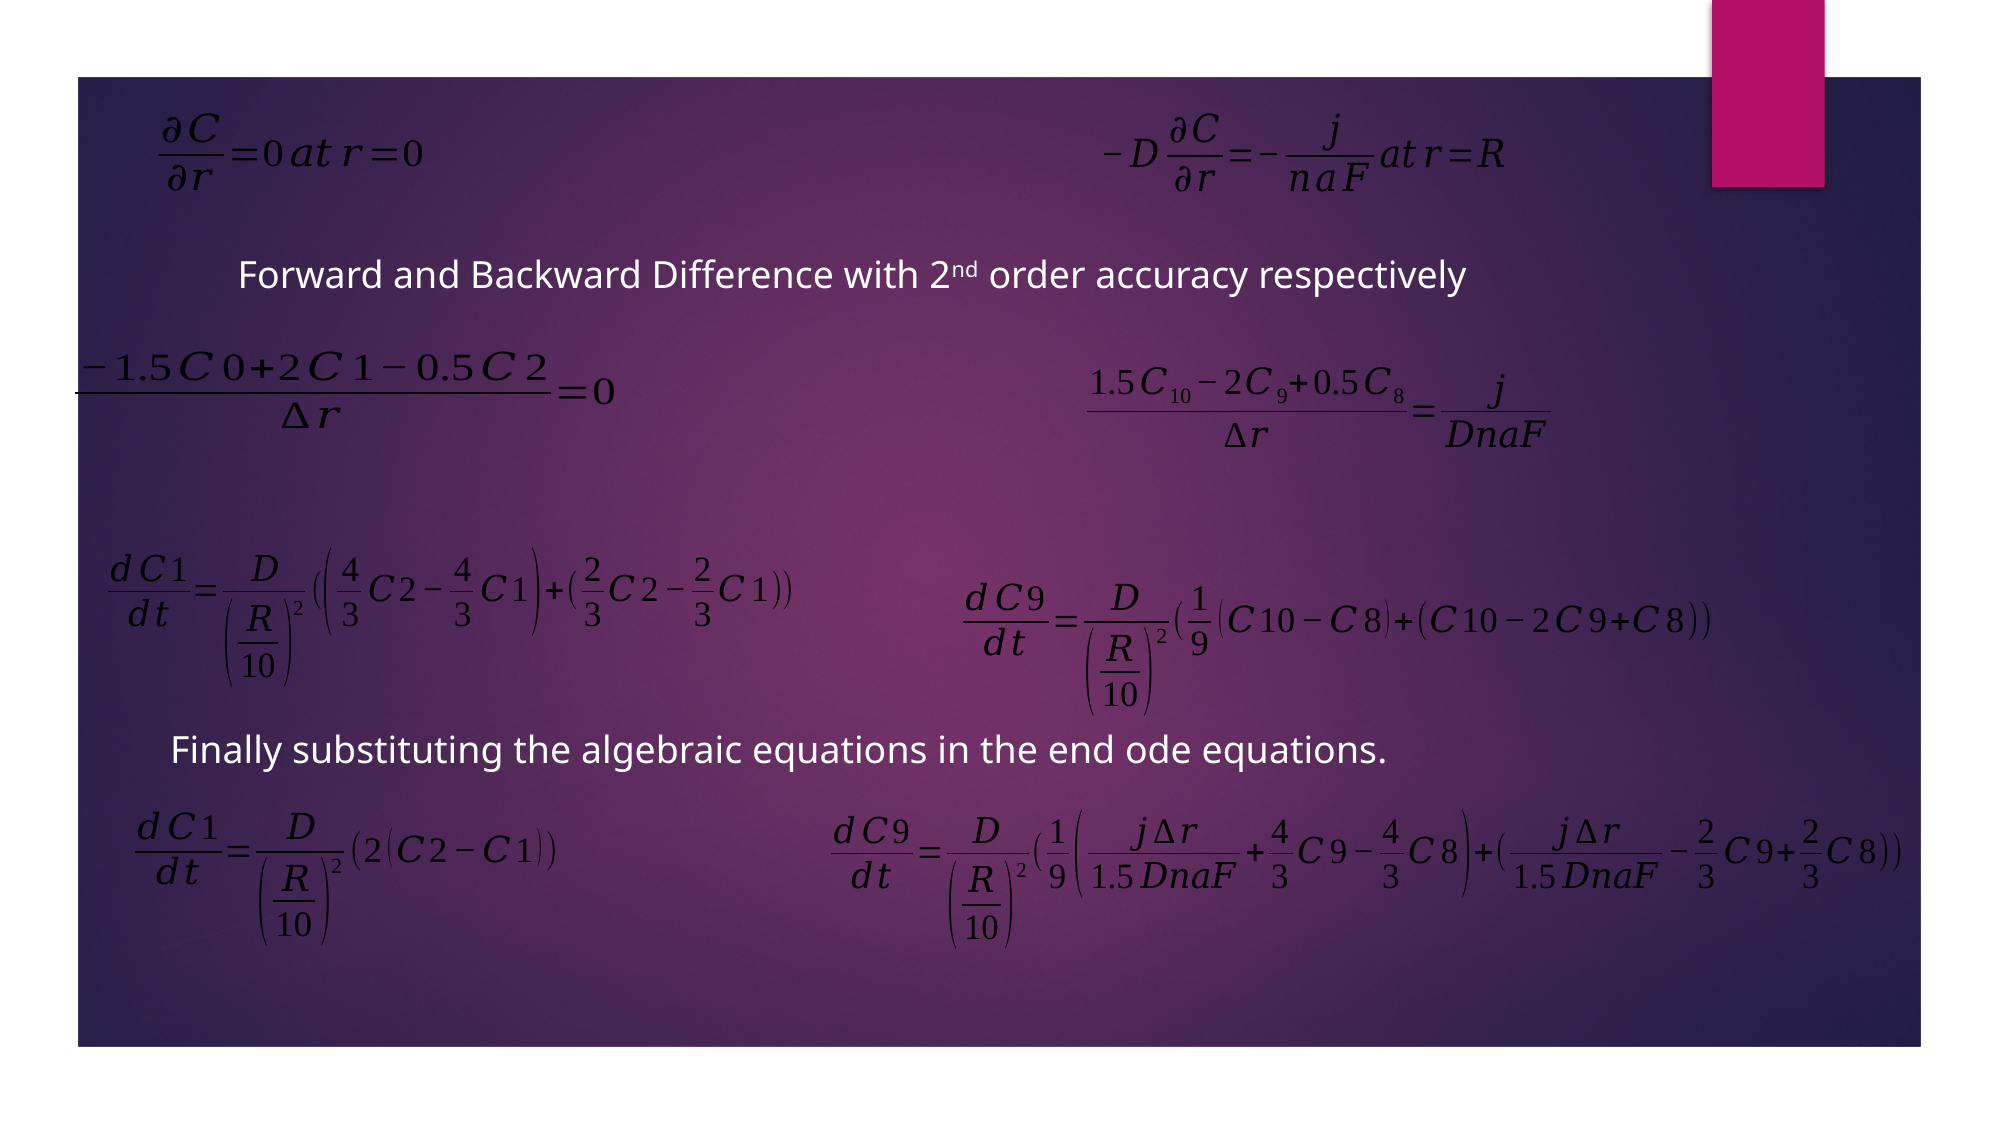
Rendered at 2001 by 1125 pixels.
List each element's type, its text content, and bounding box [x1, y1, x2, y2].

text_box Finally substituting the algebraic equations in the end ode equations. [155, 718, 1767, 778]
text_box Forward and Backward Difference with 2nd order accuracy respectively [222, 244, 1767, 304]
